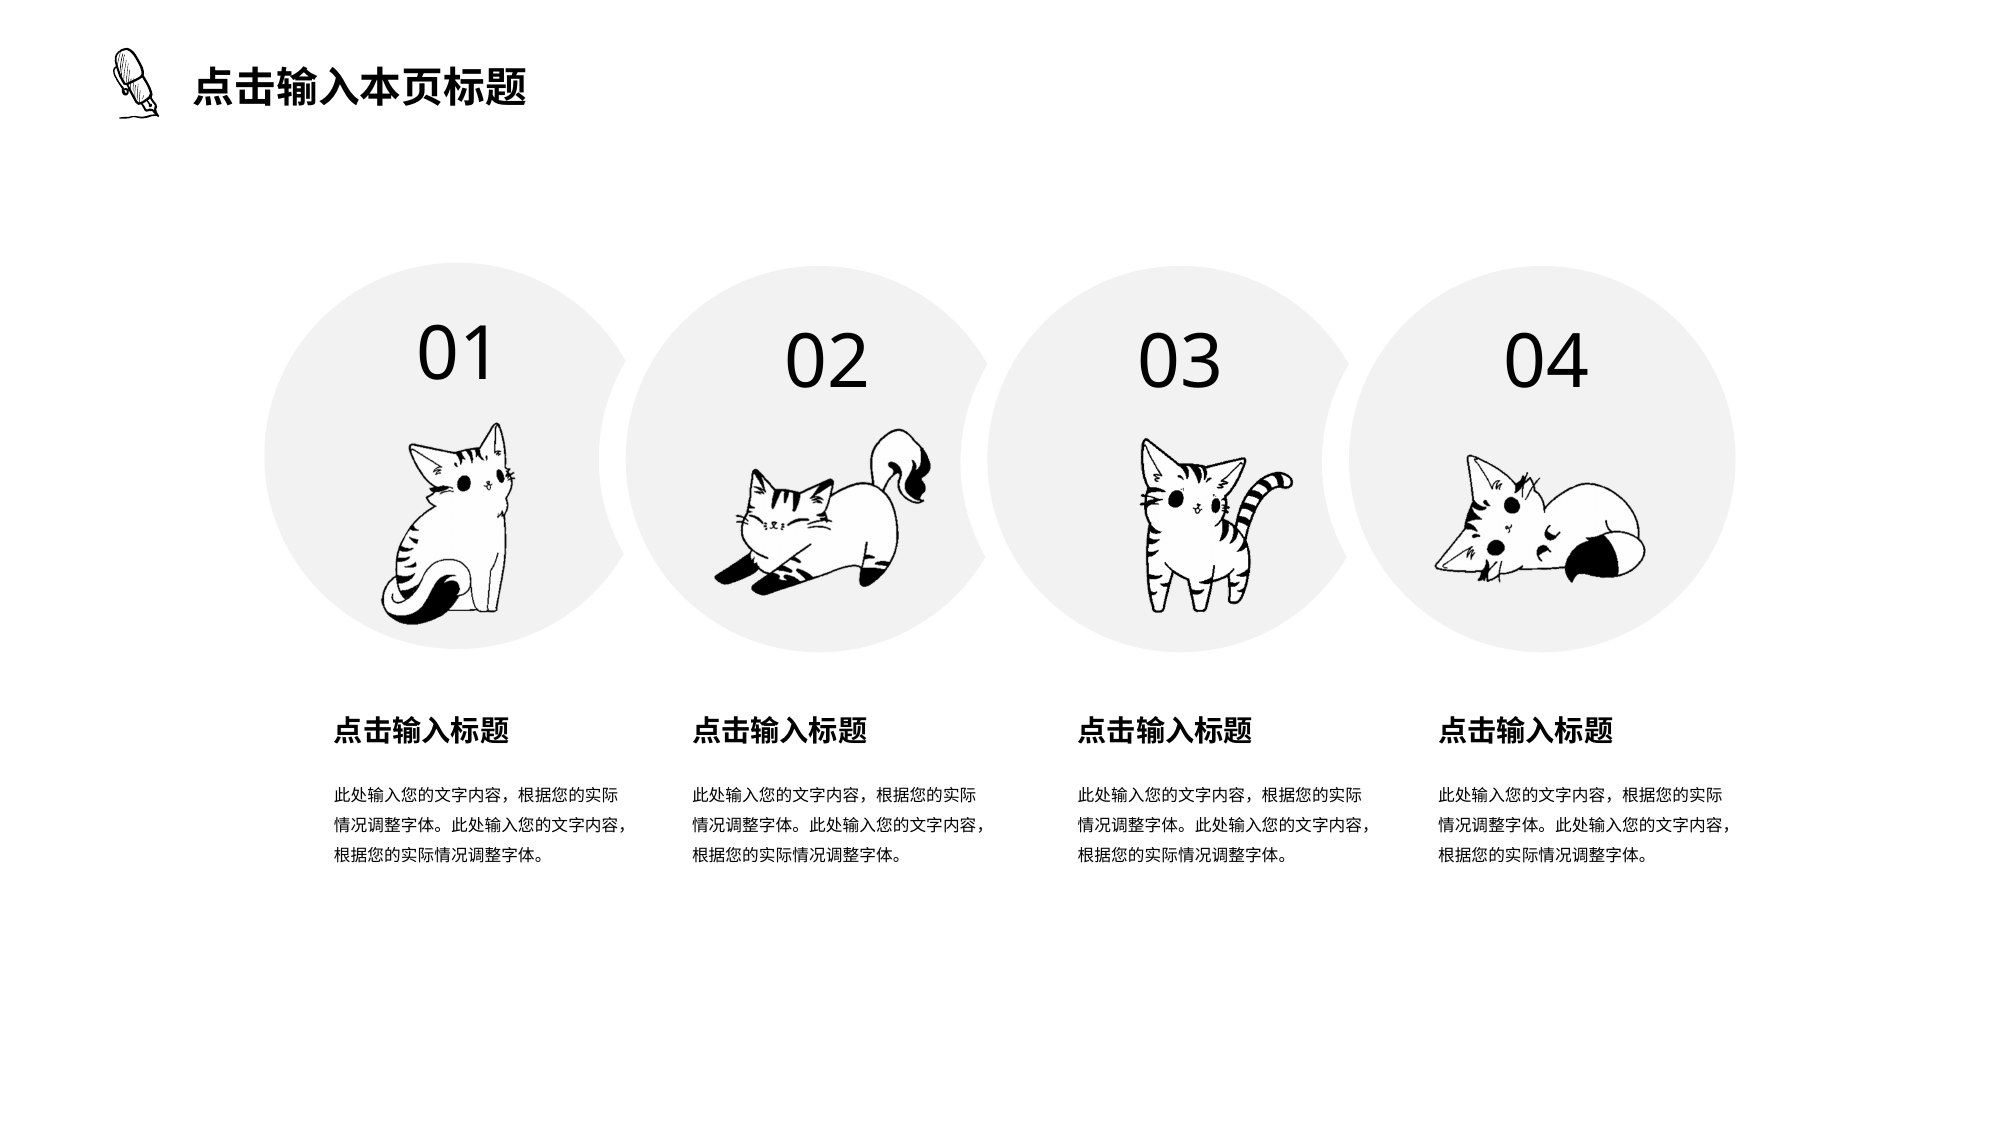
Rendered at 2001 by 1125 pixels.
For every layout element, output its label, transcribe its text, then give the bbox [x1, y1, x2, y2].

text_box 此处输入您的文字内容，根据您的实际情况调整字体。此处输入您的文字内容，根据您的实际情况调整字体。 [1423, 767, 1754, 872]
text_box 此处输入您的文字内容，根据您的实际情况调整字体。此处输入您的文字内容，根据您的实际情况调整字体。 [1062, 767, 1393, 872]
text_box 点击输入标题 [1062, 705, 1344, 755]
text_box 02 [769, 305, 886, 410]
picture [377, 414, 527, 636]
text_box 点击输入标题 [319, 705, 601, 755]
text_box 04 [1488, 305, 1605, 410]
text_box 此处输入您的文字内容，根据您的实际情况调整字体。此处输入您的文字内容，根据您的实际情况调整字体。 [677, 767, 1008, 872]
text_box 此处输入您的文字内容，根据您的实际情况调整字体。此处输入您的文字内容，根据您的实际情况调整字体。 [319, 767, 649, 872]
text_box [1348, 265, 1736, 653]
text_box 点击输入本页标题 [178, 53, 676, 118]
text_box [111, 47, 160, 119]
text_box [625, 265, 988, 653]
text_box 点击输入标题 [1423, 705, 1705, 755]
text_box [987, 265, 1349, 653]
text_box 01 [402, 297, 518, 402]
picture [1423, 451, 1662, 599]
text_box 03 [1122, 305, 1239, 410]
picture [705, 422, 945, 599]
picture [1137, 432, 1305, 625]
text_box 点击输入标题 [677, 705, 959, 755]
text_box [264, 262, 626, 650]
